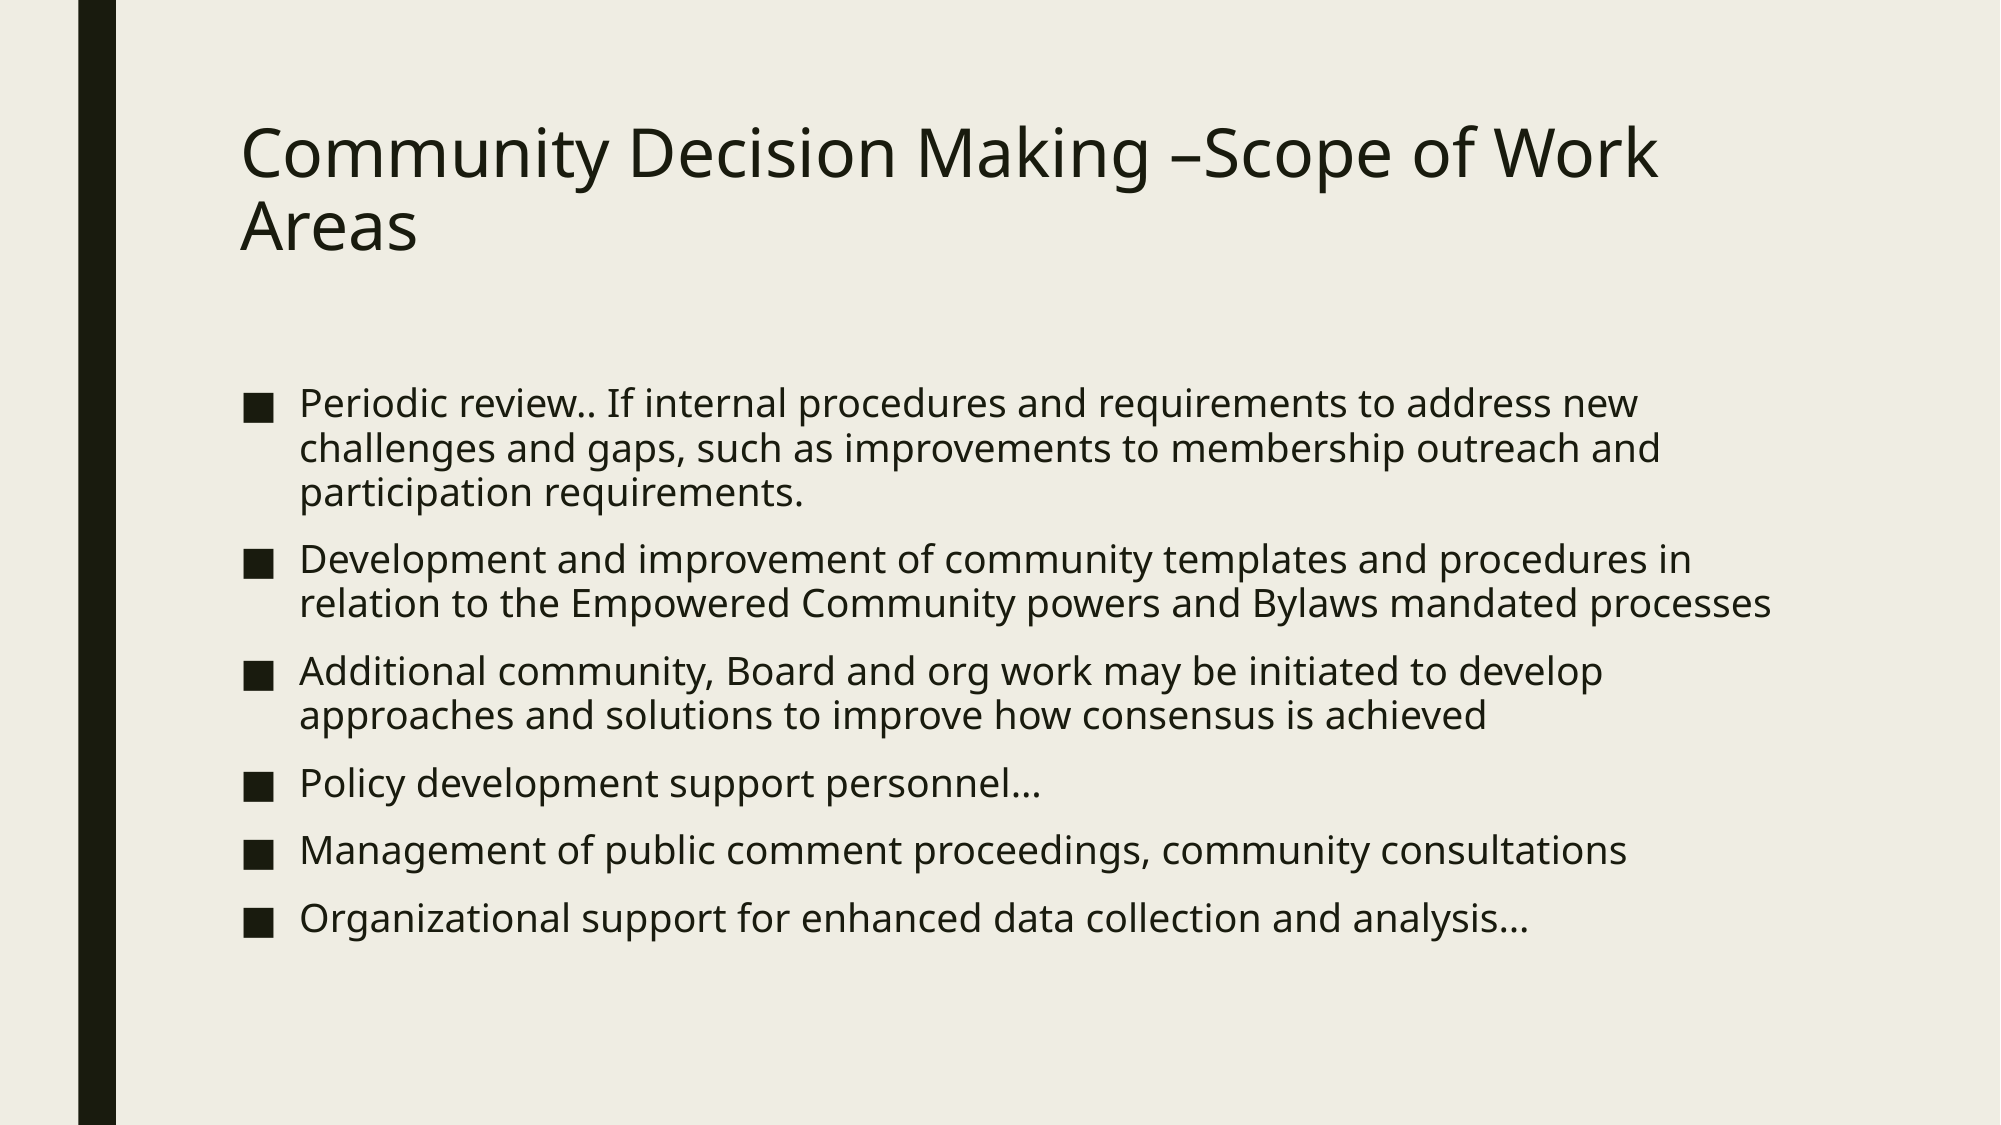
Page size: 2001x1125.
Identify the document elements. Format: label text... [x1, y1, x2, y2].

list Periodic review.. If internal procedures and requirements to address new challenges and gaps, such as improvements to membership outreach and participation requirements. Development and improvement of community templates and procedures in relation to the Empowered Community powers and Bylaws mandated processes Additional community, Board and org work may be initiated to develop approaches and solutions to improve how consensus is achieved Policy development support personnel… Management of public comment proceedings, community consultations Organizational support for enhanced data collection and analysis… [225, 375, 1800, 963]
title Community Decision Making –Scope of Work Areas [225, 112, 1800, 357]
